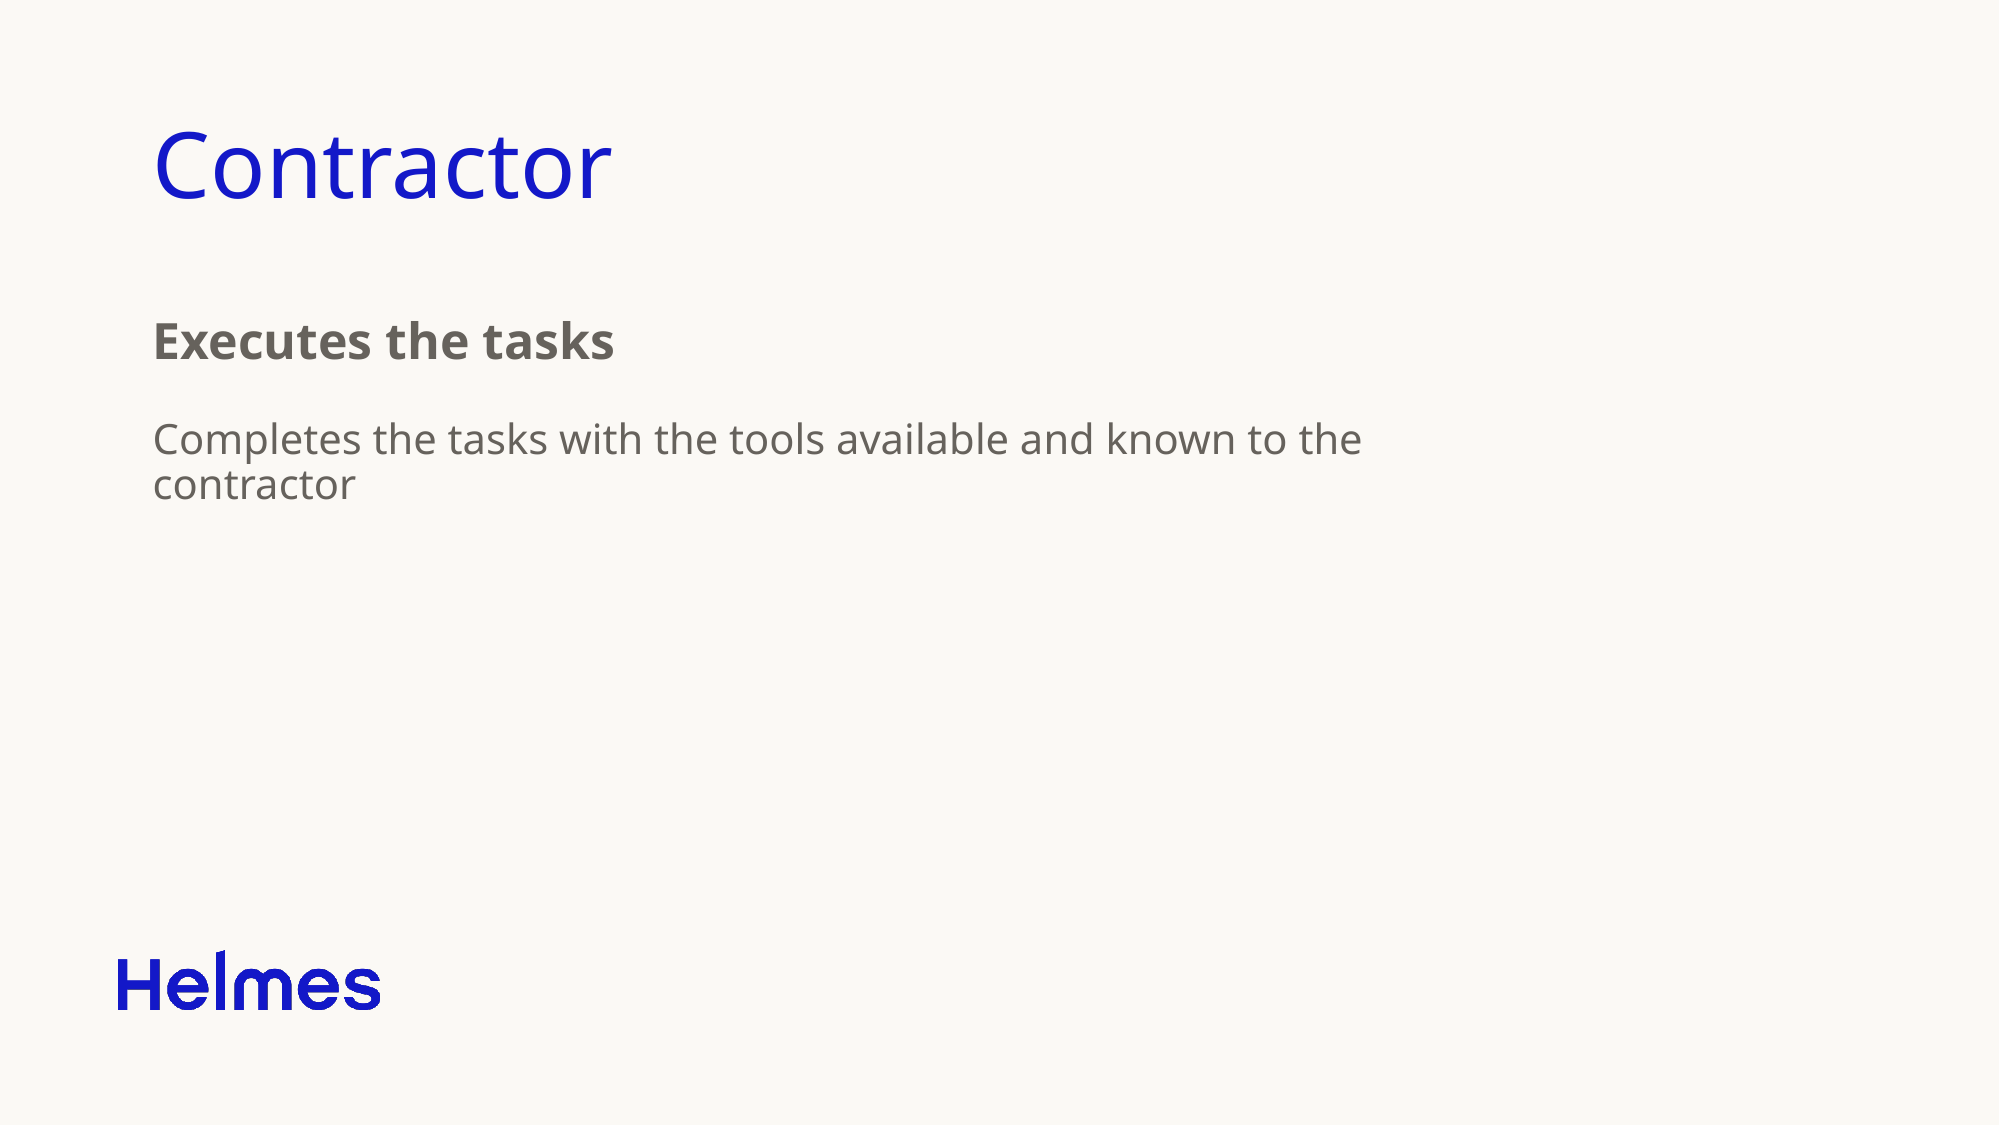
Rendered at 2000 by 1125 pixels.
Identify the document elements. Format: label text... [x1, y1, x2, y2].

title Contractor [137, 59, 1863, 278]
list Executes the tasks [137, 275, 984, 410]
list Completes the tasks with the tools available and known to the contractor [137, 410, 1520, 1016]
picture [118, 950, 380, 1010]
